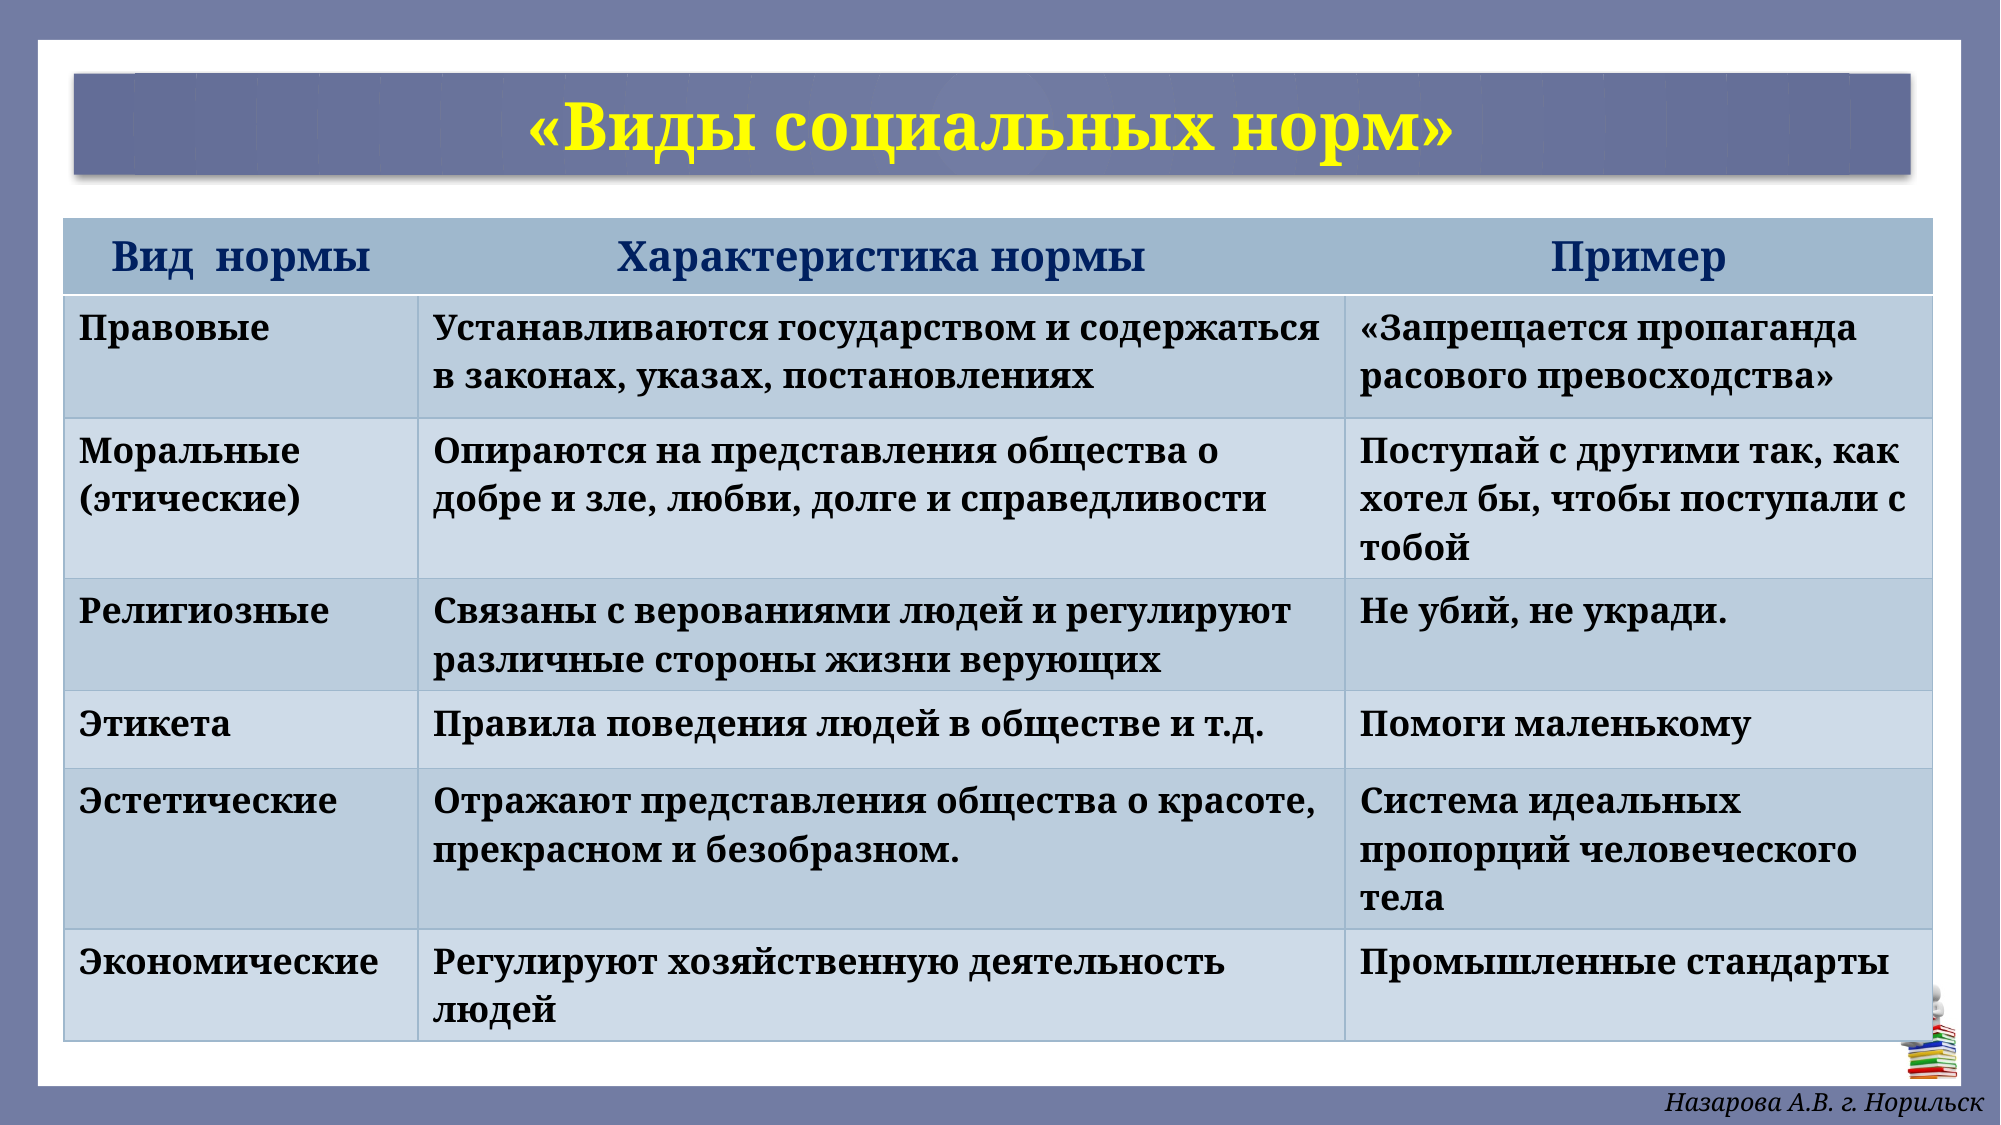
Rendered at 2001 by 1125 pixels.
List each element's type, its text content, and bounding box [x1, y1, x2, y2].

table_header Пример [1346, 220, 1932, 294]
table_cell Система идеальных пропорций человеческого тела [1346, 769, 1932, 928]
table_cell Правила поведения людей в обществе и т.д. [419, 691, 1344, 768]
table_cell Регулируют хозяйственную деятельность людей [419, 930, 1344, 1040]
table_cell Отражают представления общества о красоте, прекрасном и безобразном. [419, 769, 1344, 928]
table_cell Опираются на представления общества о добре и зле, любви, долге и справедливости [419, 419, 1344, 578]
table_cell Моральные (этические) [65, 419, 417, 578]
table_cell Правовые [65, 296, 417, 417]
table_cell Помоги маленькому [1346, 691, 1932, 768]
table_cell Устанавливаются государством и содержаться в законах, указах, постановлениях [419, 296, 1344, 417]
text_box Назарова А.В. г. Норильск [1583, 1079, 2000, 1125]
text_box «Виды социальных норм» [73, 73, 1911, 175]
table_header Характеристика нормы [419, 220, 1344, 294]
table_cell Поступай с другими так, как хотел бы, чтобы поступали с тобой [1346, 419, 1932, 578]
table_cell Промышленные стандарты [1346, 930, 1932, 1040]
table_cell Связаны с верованиями людей и регулируют различные стороны жизни верующих [419, 579, 1344, 690]
table_cell Экономические [65, 930, 417, 1040]
table_cell Не убий, не укради. [1346, 579, 1932, 690]
table_cell «Запрещается пропаганда расового превосходства» [1346, 296, 1932, 417]
table_cell Эстетические [65, 769, 417, 928]
picture [1896, 973, 1958, 1079]
table_header Вид нормы [65, 220, 417, 294]
table_cell Религиозные [65, 579, 417, 690]
table_cell Этикета [65, 691, 417, 768]
